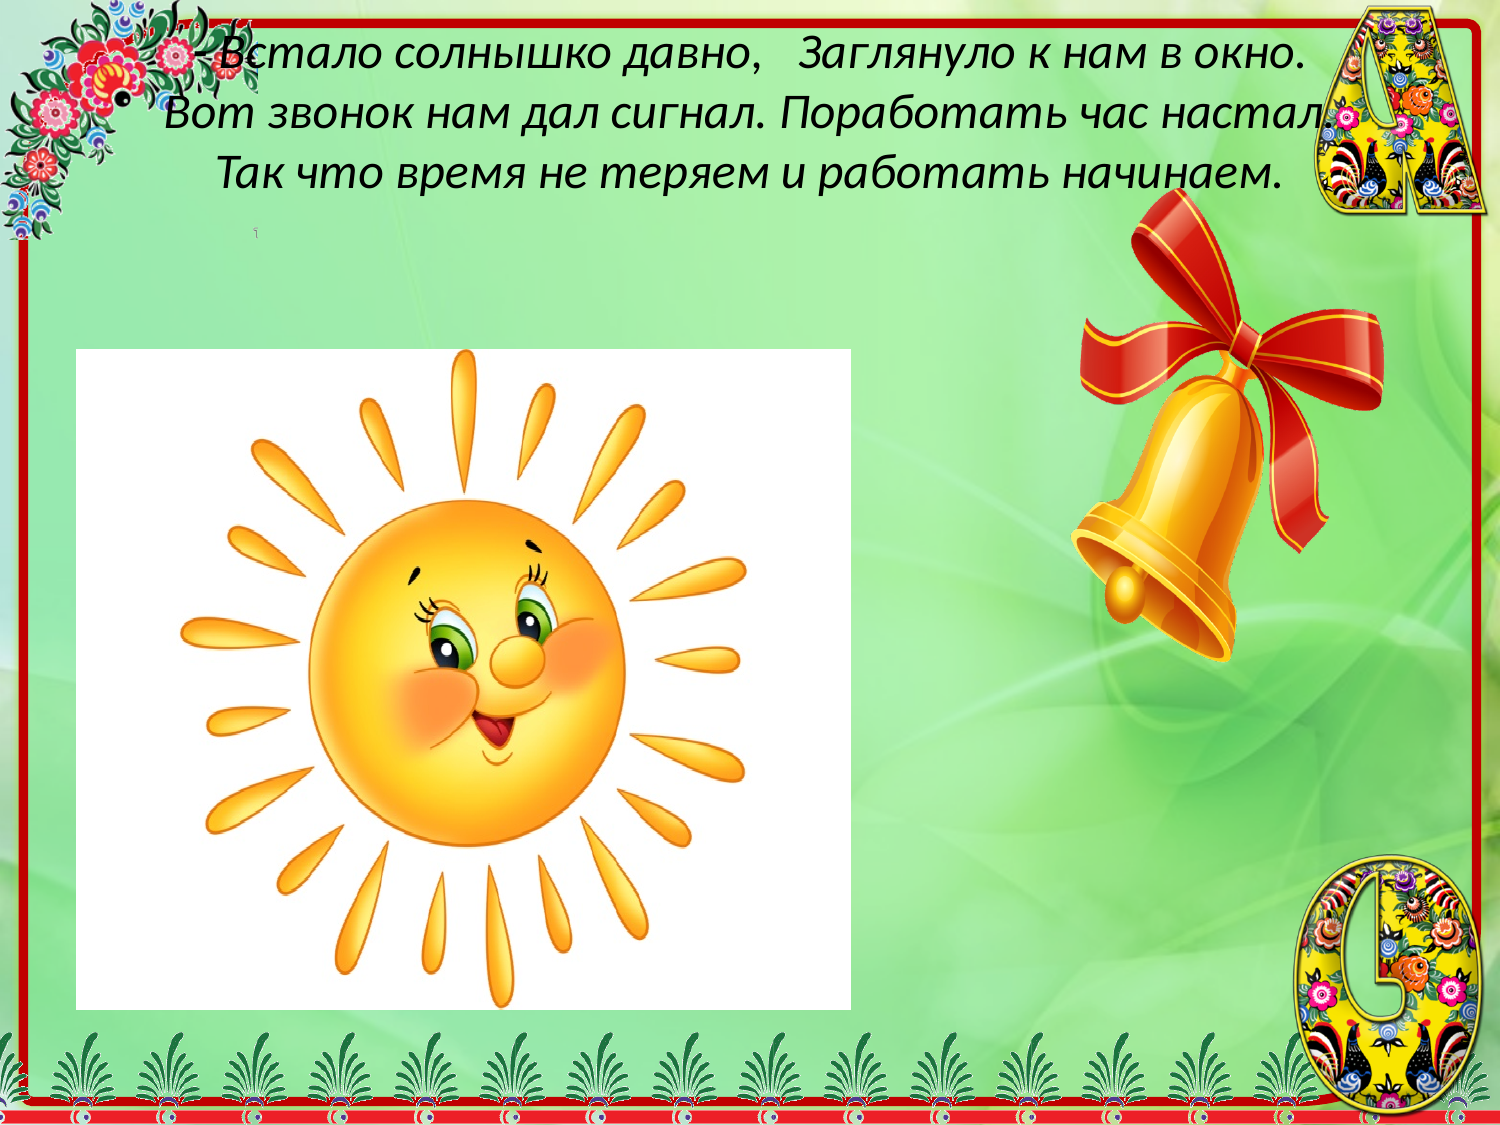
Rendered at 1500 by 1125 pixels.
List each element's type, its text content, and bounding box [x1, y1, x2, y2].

title - Встало солнышко давно, Заглянуло к нам в окно. Вот звонок нам дал сигнал. Поработать час настал. Так что время не теряем и работать начинаем. [75, 45, 1425, 233]
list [76, 349, 851, 1010]
picture [0, 0, 1500, 1125]
